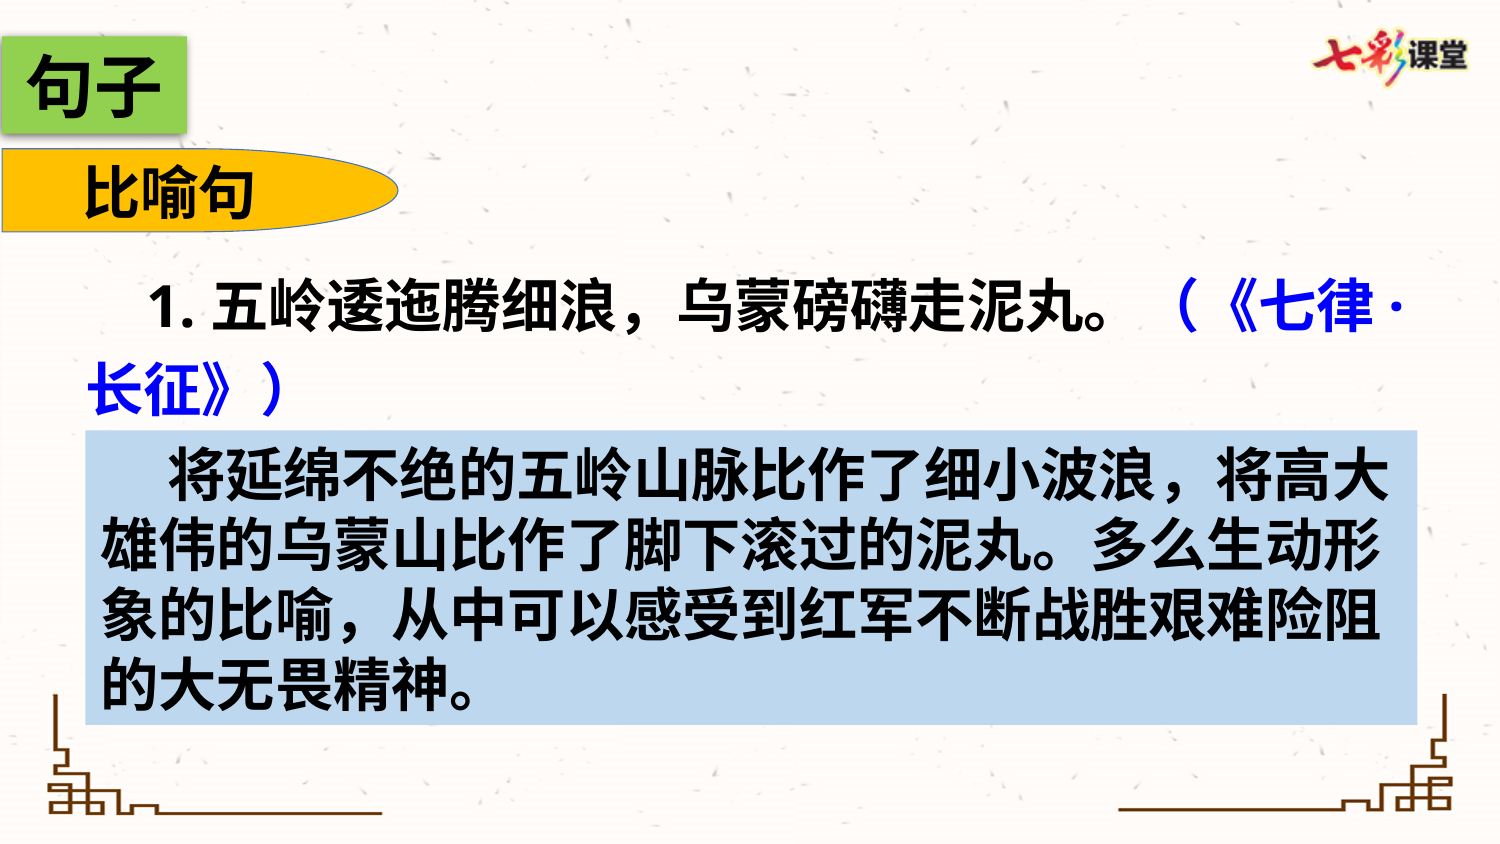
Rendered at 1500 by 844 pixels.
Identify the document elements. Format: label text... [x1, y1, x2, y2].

picture [0, 0, 1500, 844]
text_box 1.五岭逶迤腾细浪，乌蒙磅礴走泥丸。（《七律·长征》） [70, 247, 1441, 431]
text_box 将延绵不绝的五岭山脉比作了细小波浪，将高大雄伟的乌蒙山比作了脚下滚过的泥丸。多么生动形象的比喻，从中可以感受到红军不断战胜艰难险阻的大无畏精神。 [85, 430, 1418, 725]
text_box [0, 148, 398, 233]
text_box 句子 [2, 36, 187, 134]
